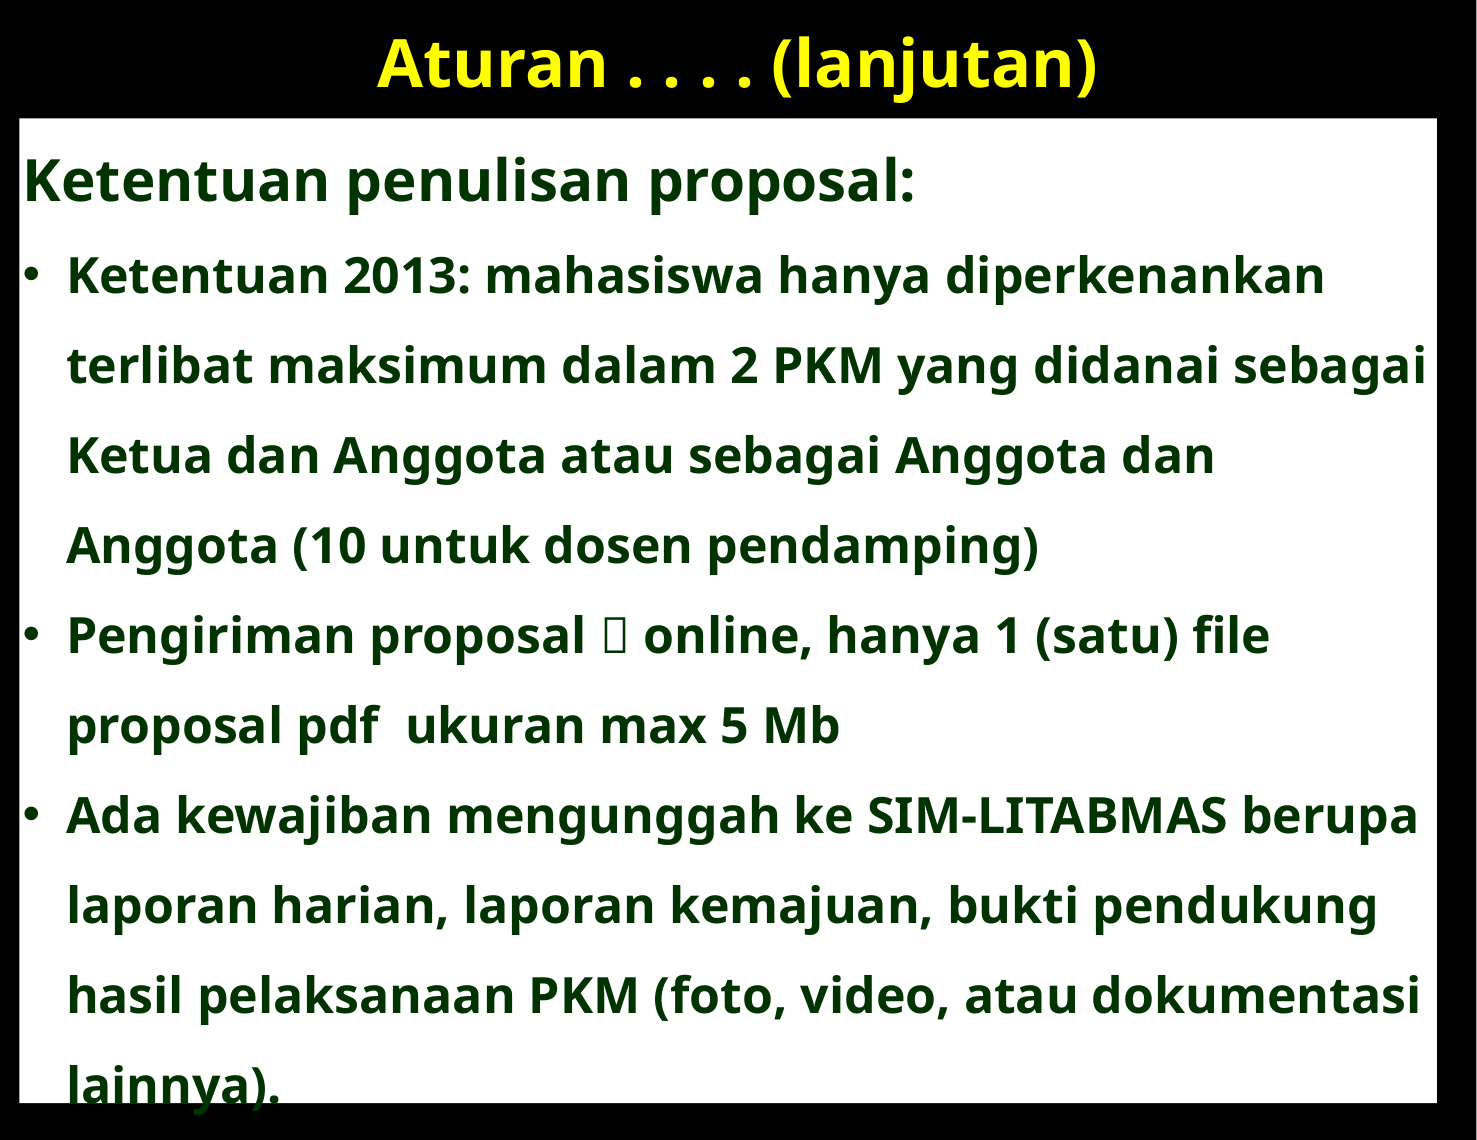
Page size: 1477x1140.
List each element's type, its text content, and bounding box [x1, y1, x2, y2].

title Aturan . . . . (lanjutan) [73, 9, 1403, 112]
text_box Ketentuan penulisan proposal: Ketentuan 2013: mahasiswa hanya diperkenankan terlibat maksimum dalam 2 PKM yang didanai sebagai Ketua dan Anggota atau sebagai Anggota dan Anggota (10 untuk dosen pendamping) Pengiriman proposal  online, hanya 1 (satu) file proposal pdf ukuran max 5 Mb Ada kewajiban mengunggah ke SIM-LITABMAS berupa laporan harian, laporan kemajuan, bukti pendukung hasil pelaksanaan PKM (foto, video, atau dokumentasi lainnya). [19, 118, 1437, 1104]
